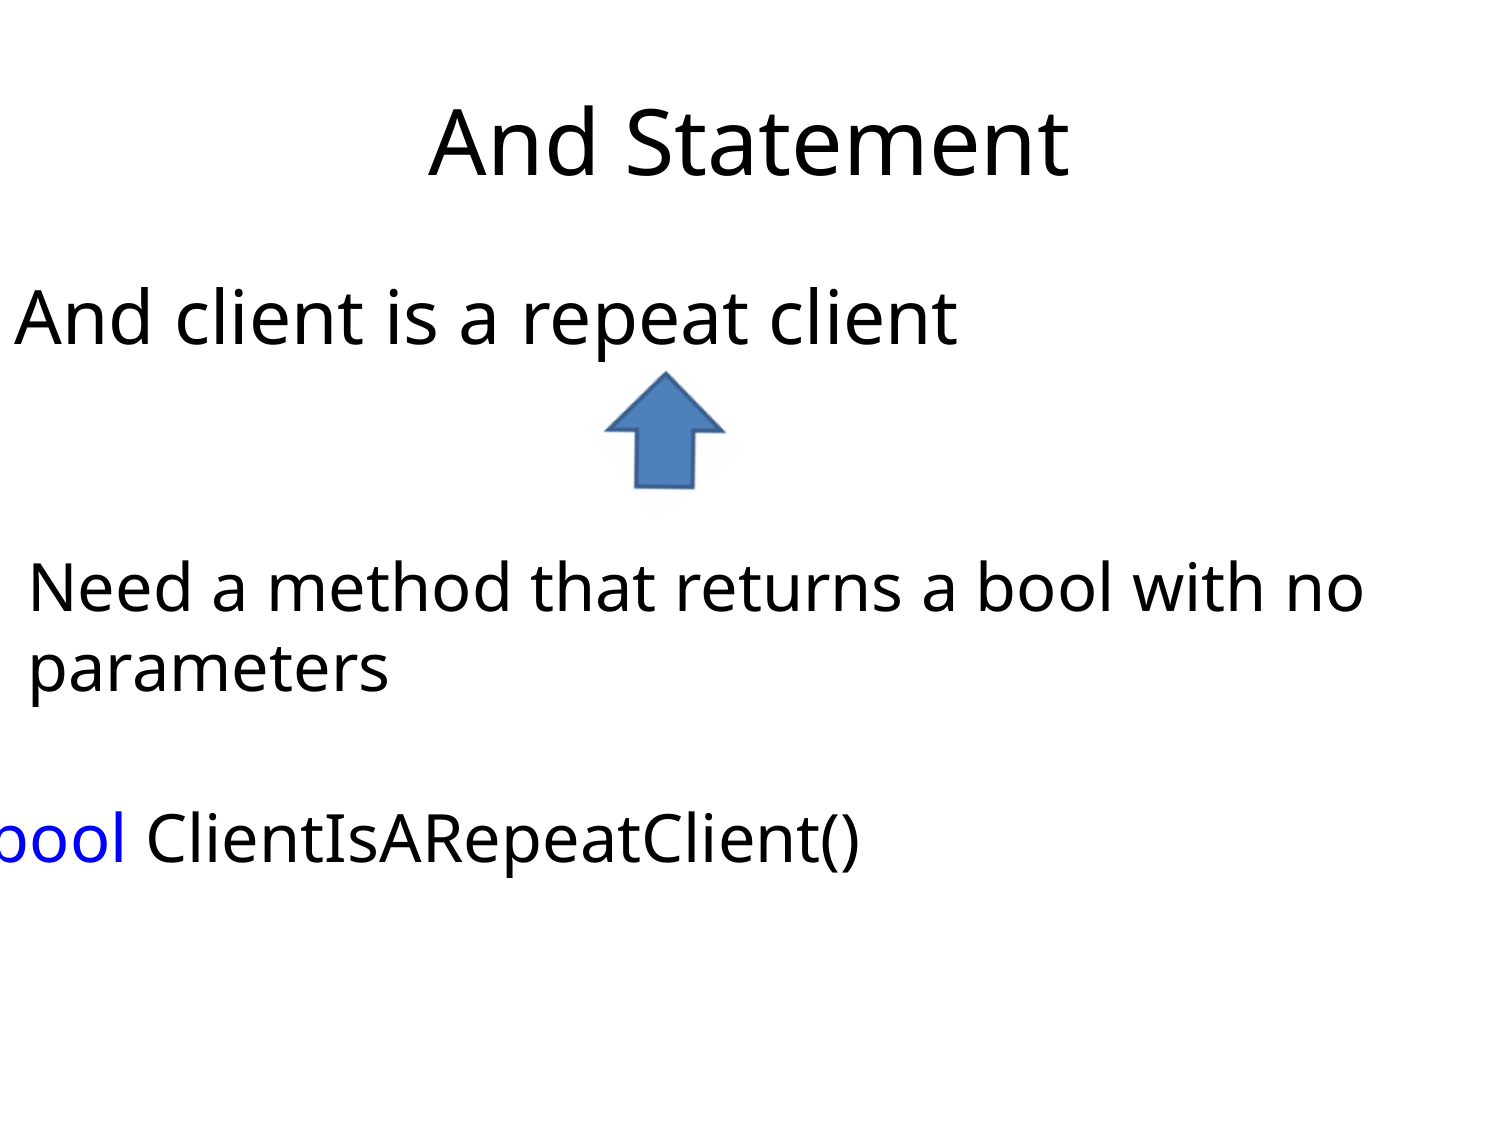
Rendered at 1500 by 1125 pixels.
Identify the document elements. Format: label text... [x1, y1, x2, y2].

picture [589, 364, 744, 520]
text_box Need a method that returns a bool with no parameters [12, 537, 1500, 713]
title And Statement [75, 45, 1425, 233]
text_box And client is a repeat client [0, 262, 1500, 368]
text_box bool ClientIsARepeatClient() [0, 787, 894, 883]
